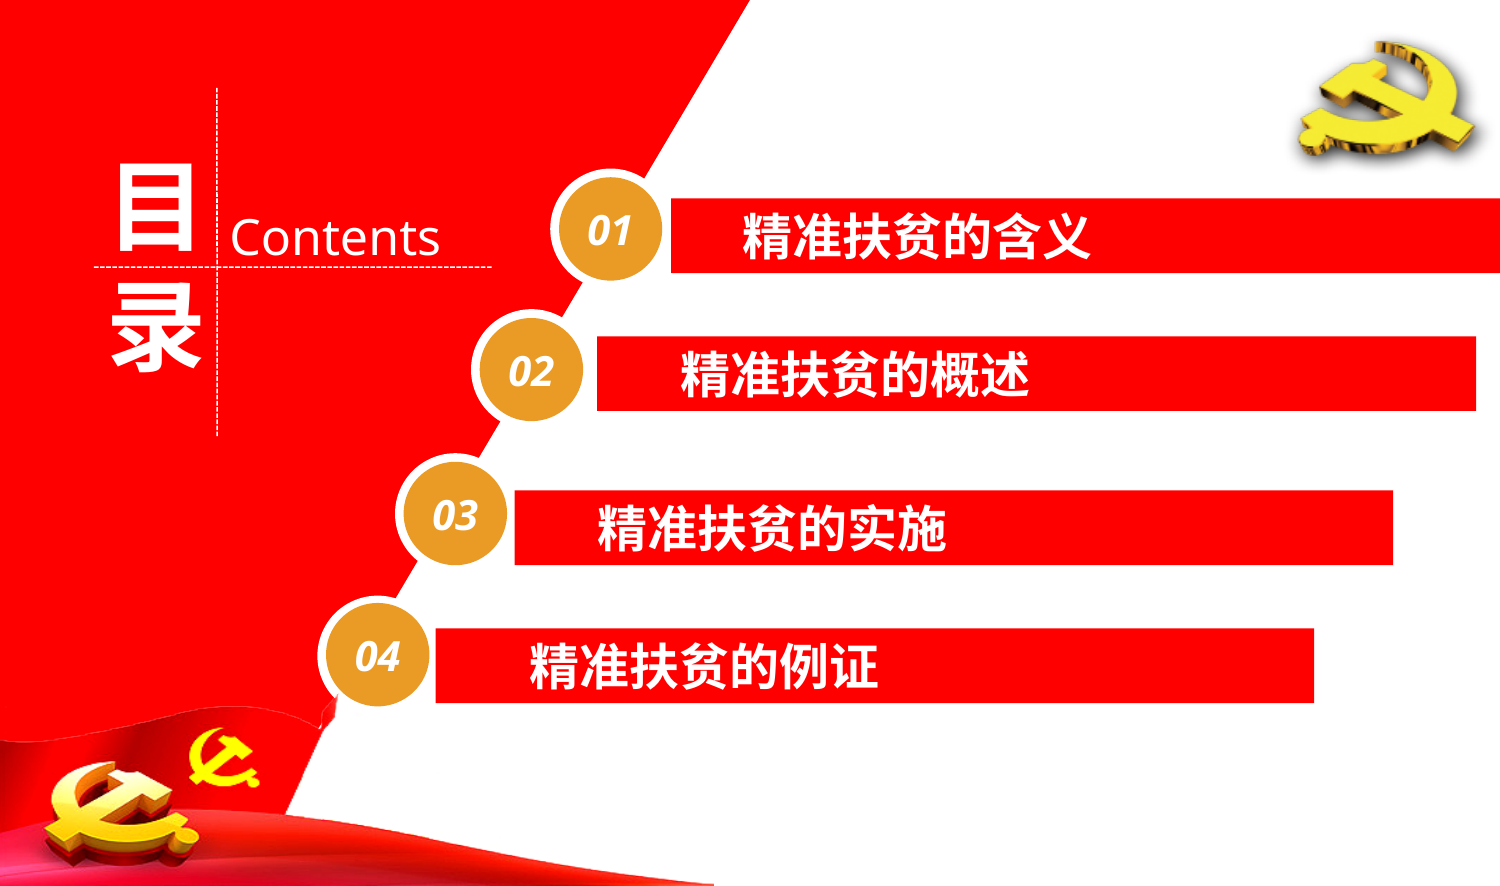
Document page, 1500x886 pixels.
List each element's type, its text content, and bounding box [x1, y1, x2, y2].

text_box [317, 595, 435, 671]
text_box 目录 [45, 135, 267, 391]
text_box 03 [403, 461, 508, 566]
text_box [550, 168, 671, 290]
text_box [395, 453, 514, 575]
text_box 精准扶贫的含义 [671, 198, 1500, 274]
picture [1216, 0, 1500, 236]
text_box [0, 0, 752, 671]
text_box 02 [479, 318, 584, 422]
text_box 01 [559, 177, 663, 281]
text_box 精准扶贫的概述 [597, 336, 1477, 411]
text_box [471, 309, 592, 430]
text_box 精准扶贫的例证 [435, 628, 1315, 704]
text_box 04 [326, 602, 430, 671]
text_box Contents [267, 197, 512, 273]
text_box 精准扶贫的实施 [514, 490, 1394, 566]
picture [0, 672, 715, 886]
